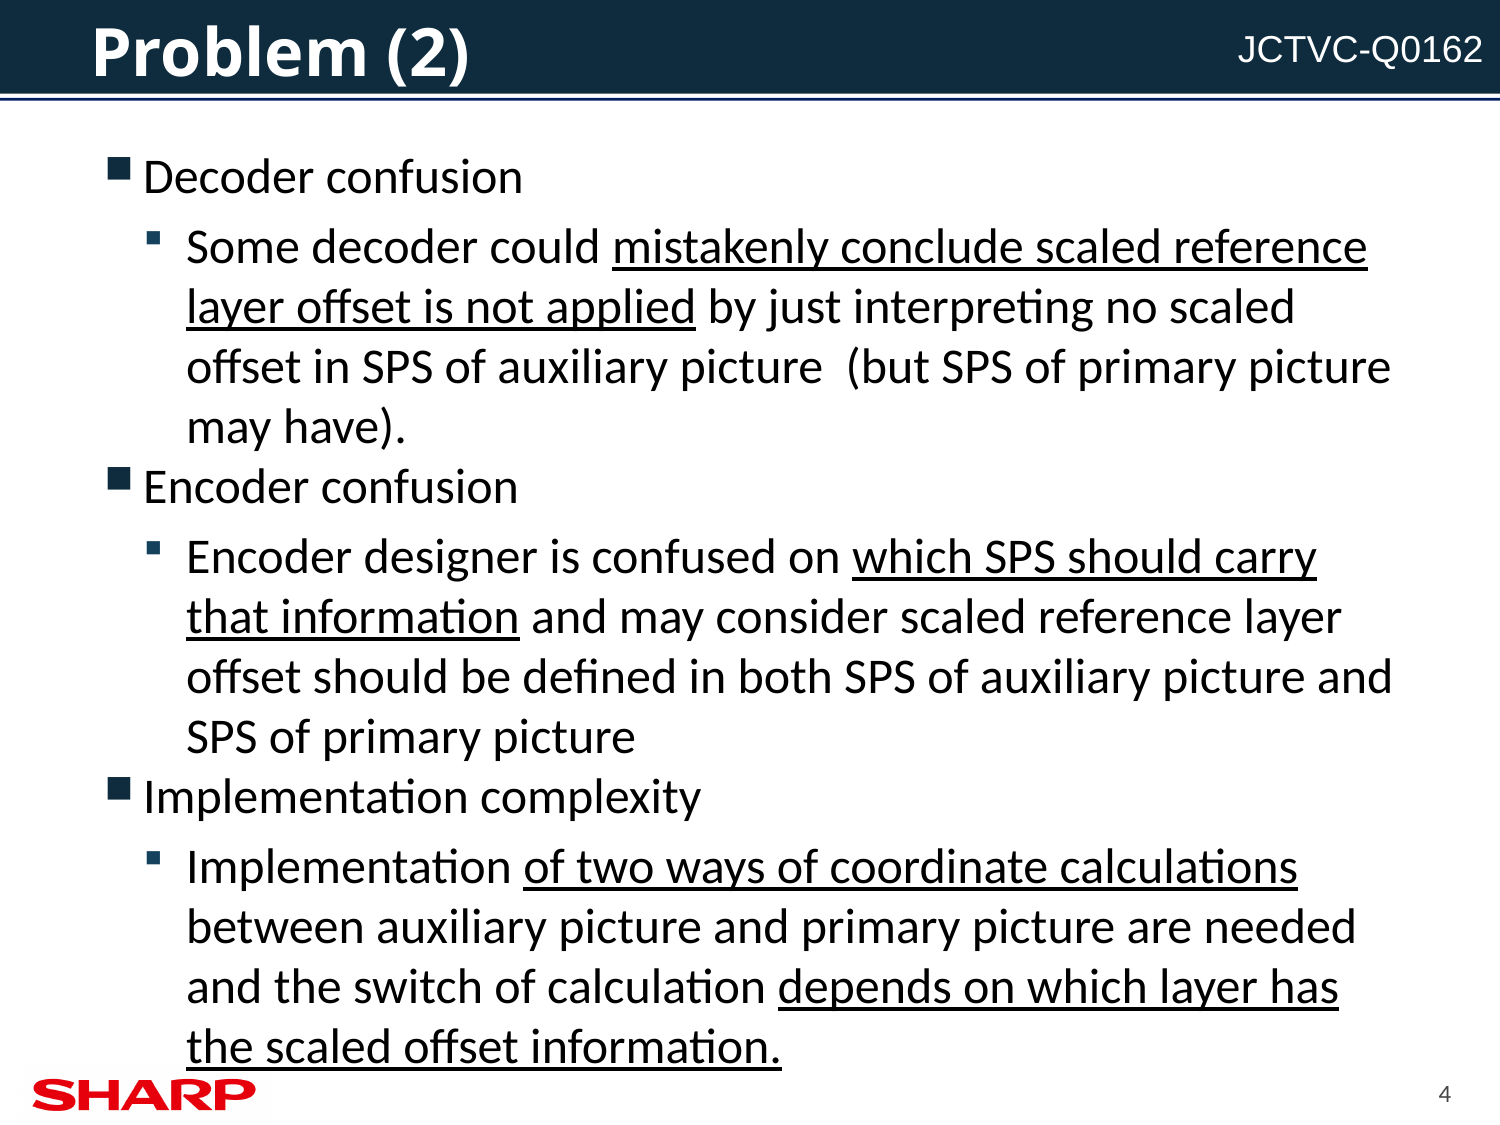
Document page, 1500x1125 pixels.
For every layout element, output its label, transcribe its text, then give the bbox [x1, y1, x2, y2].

list Decoder confusion Some decoder could mistakenly conclude scaled reference layer offset is not applied by just interpreting no scaled offset in SPS of auxiliary picture (but SPS of primary picture may have). Encoder confusion Encoder designer is confused on which SPS should carry that information and may consider scaled reference layer offset should be defined in both SPS of auxiliary picture and SPS of primary picture Implementation complexity Implementation of two ways of coordinate calculations between auxiliary picture and primary picture are needed and the switch of calculation depends on which layer has the scaled offset information. [74, 128, 1426, 1051]
picture [17, 1064, 271, 1125]
title Problem (2) [74, 15, 1426, 85]
slide_number 4 [1345, 1062, 1467, 1108]
